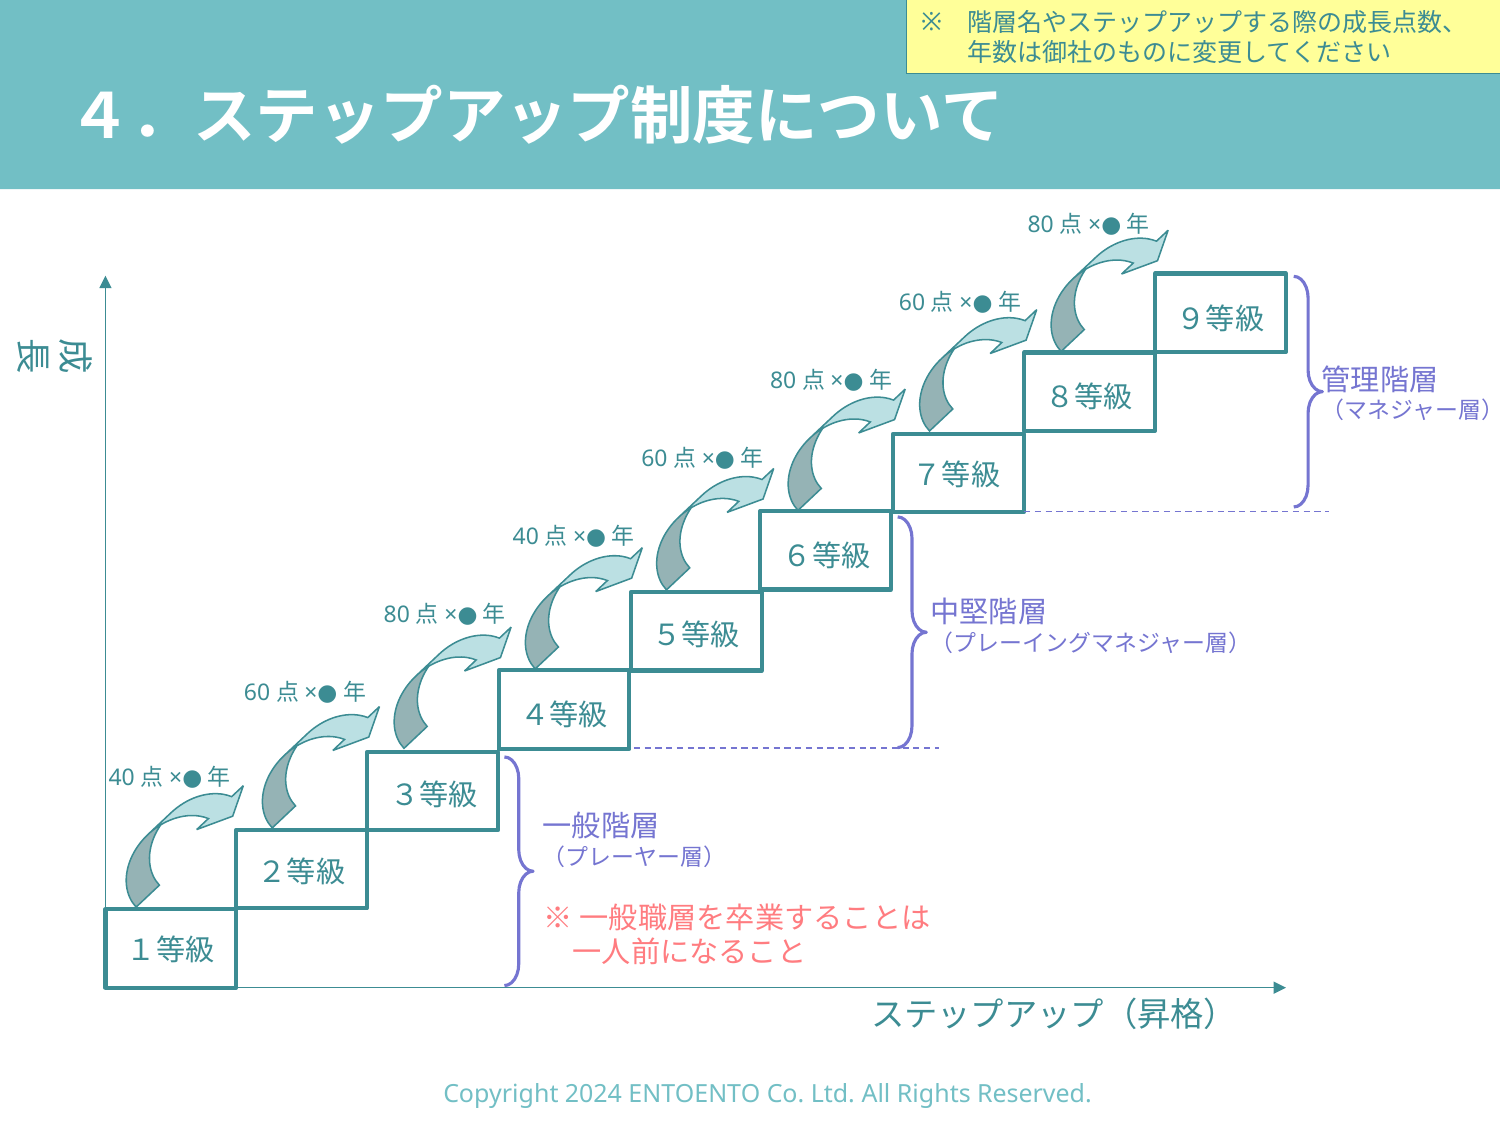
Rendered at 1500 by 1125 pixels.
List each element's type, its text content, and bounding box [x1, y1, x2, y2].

text_box 80点×●年 [1012, 202, 1181, 245]
text_box 階層名やステップアップする際の成長点数、年数は御社のものに変更してください [906, 0, 1500, 74]
text_box [1081, 245, 1163, 271]
text_box [1293, 275, 1309, 508]
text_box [105, 273, 1287, 988]
title ４．ステップアップ制度について [53, 42, 1388, 185]
text_box 管理階層 （マネジャー層） [1306, 353, 1500, 431]
text_box 40点×●年 [93, 754, 100, 797]
text_box ステップアップ（昇格） [856, 986, 1330, 1041]
text_box 成 長 [32, 323, 100, 482]
footer Copyright 2024 ENTOENTO Co. Ltd. All Rights Reserved. [206, 1070, 1331, 1125]
